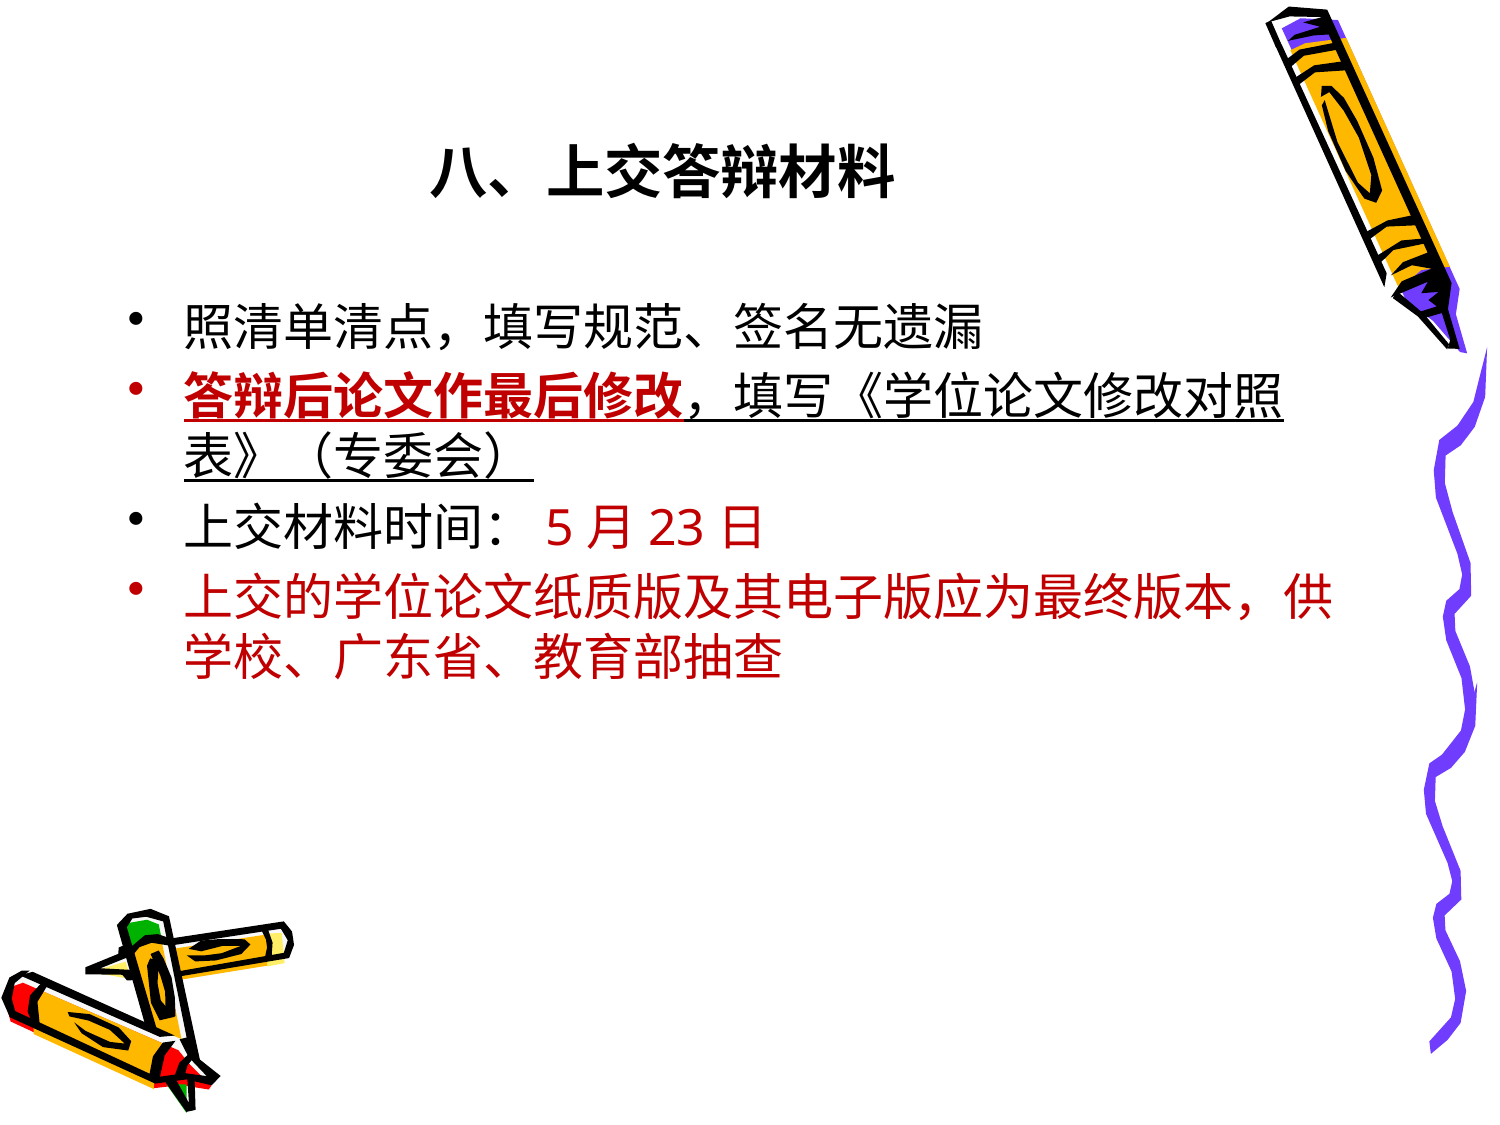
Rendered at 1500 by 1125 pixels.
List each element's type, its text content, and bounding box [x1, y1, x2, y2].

title 八、上交答辩材料 [112, 24, 1213, 213]
list 照清单清点，填写规范、签名无遗漏 答辩后论文作最后修改，填写《学位论文修改对照表》（专委会） 上交材料时间：5月23日 上交的学位论文纸质版及其电子版应为最终版本，供学校、广东省、教育部抽查 [112, 287, 1376, 888]
